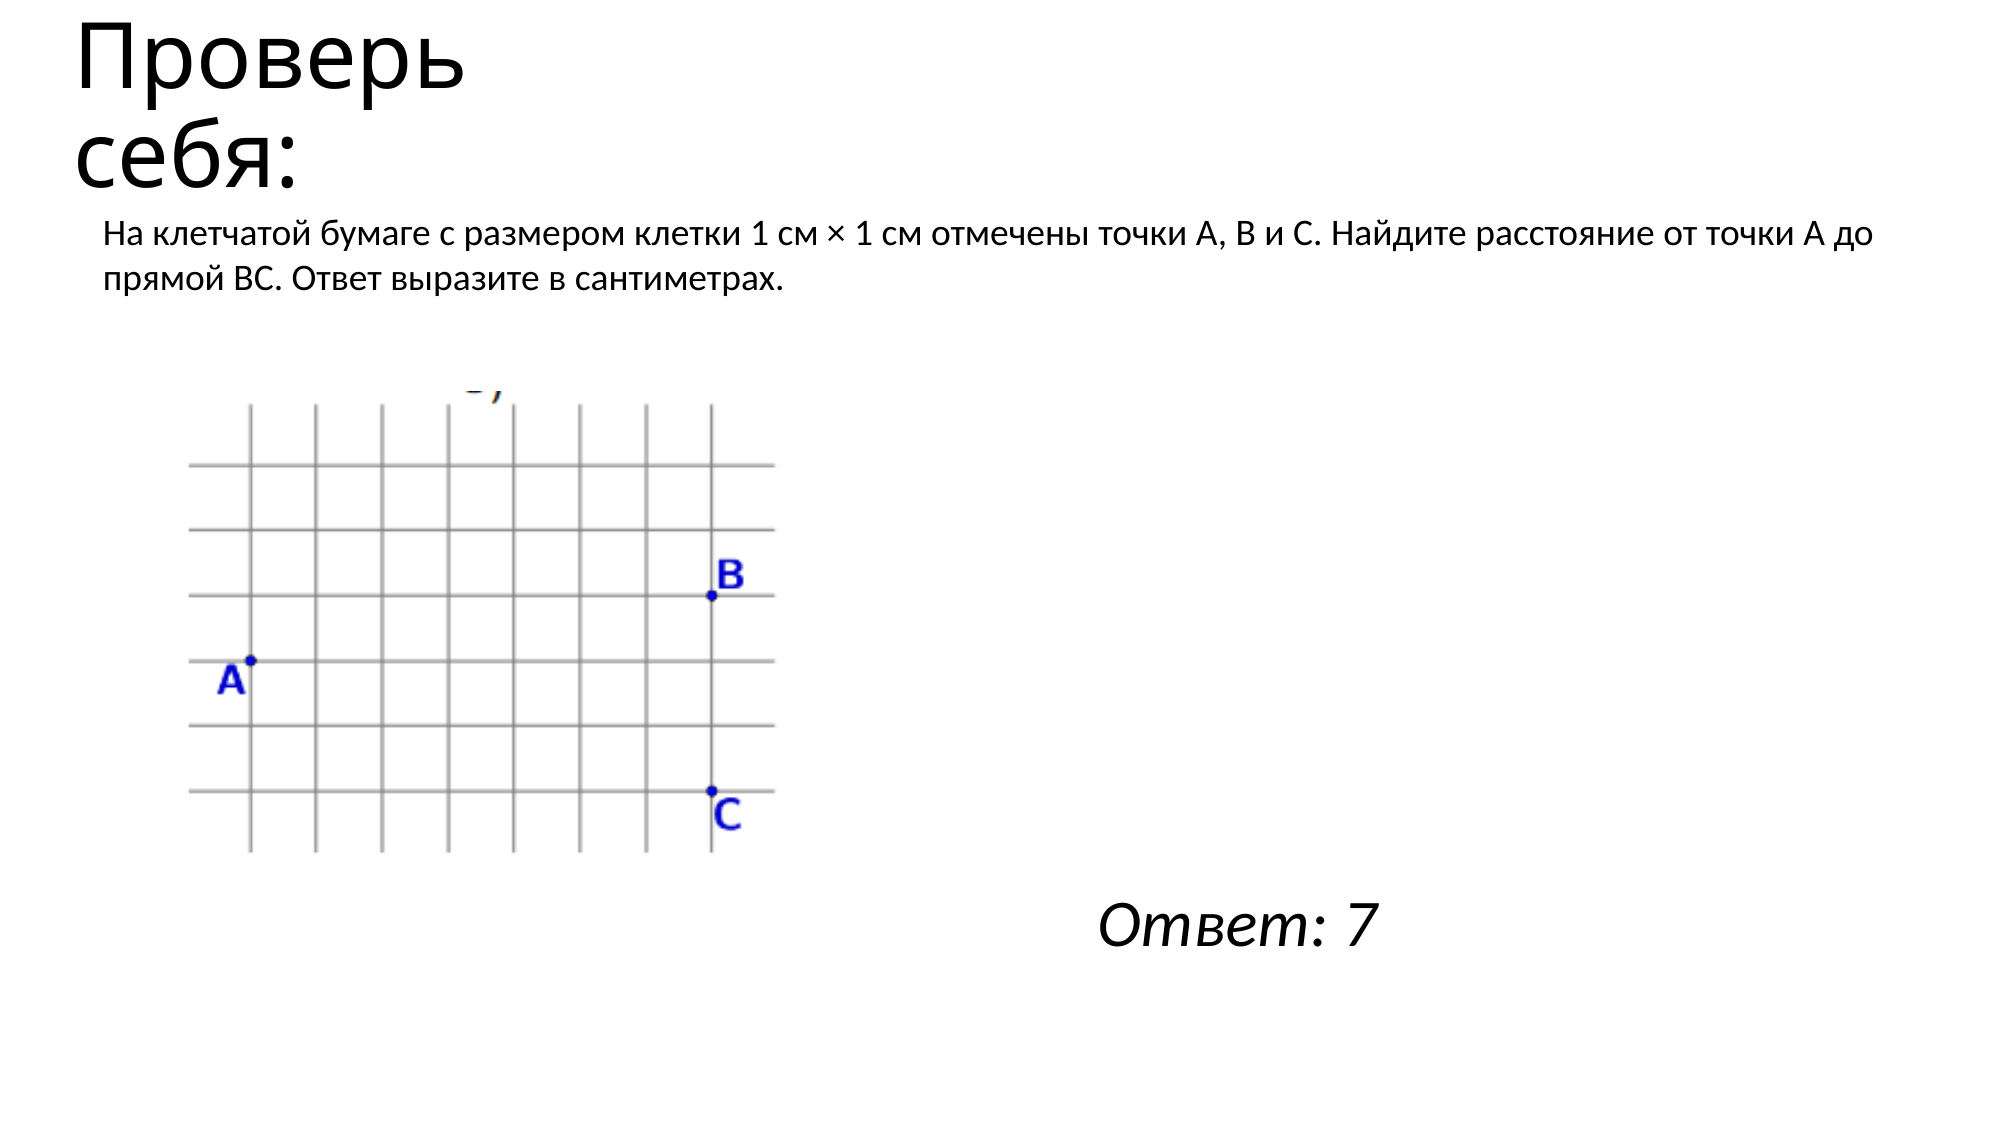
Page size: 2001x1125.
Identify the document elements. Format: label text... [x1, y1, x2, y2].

text_box На клетчатой бумаге с размером клетки 1 см × 1 см отмечены точки А, В и С. Найдите расстояние от точки А до прямой ВС. Ответ выразите в сантиметрах. [88, 200, 1912, 306]
picture [185, 391, 790, 873]
text_box Ответ: 7 [1082, 872, 1520, 968]
title Проверь себя: [58, 0, 671, 218]
